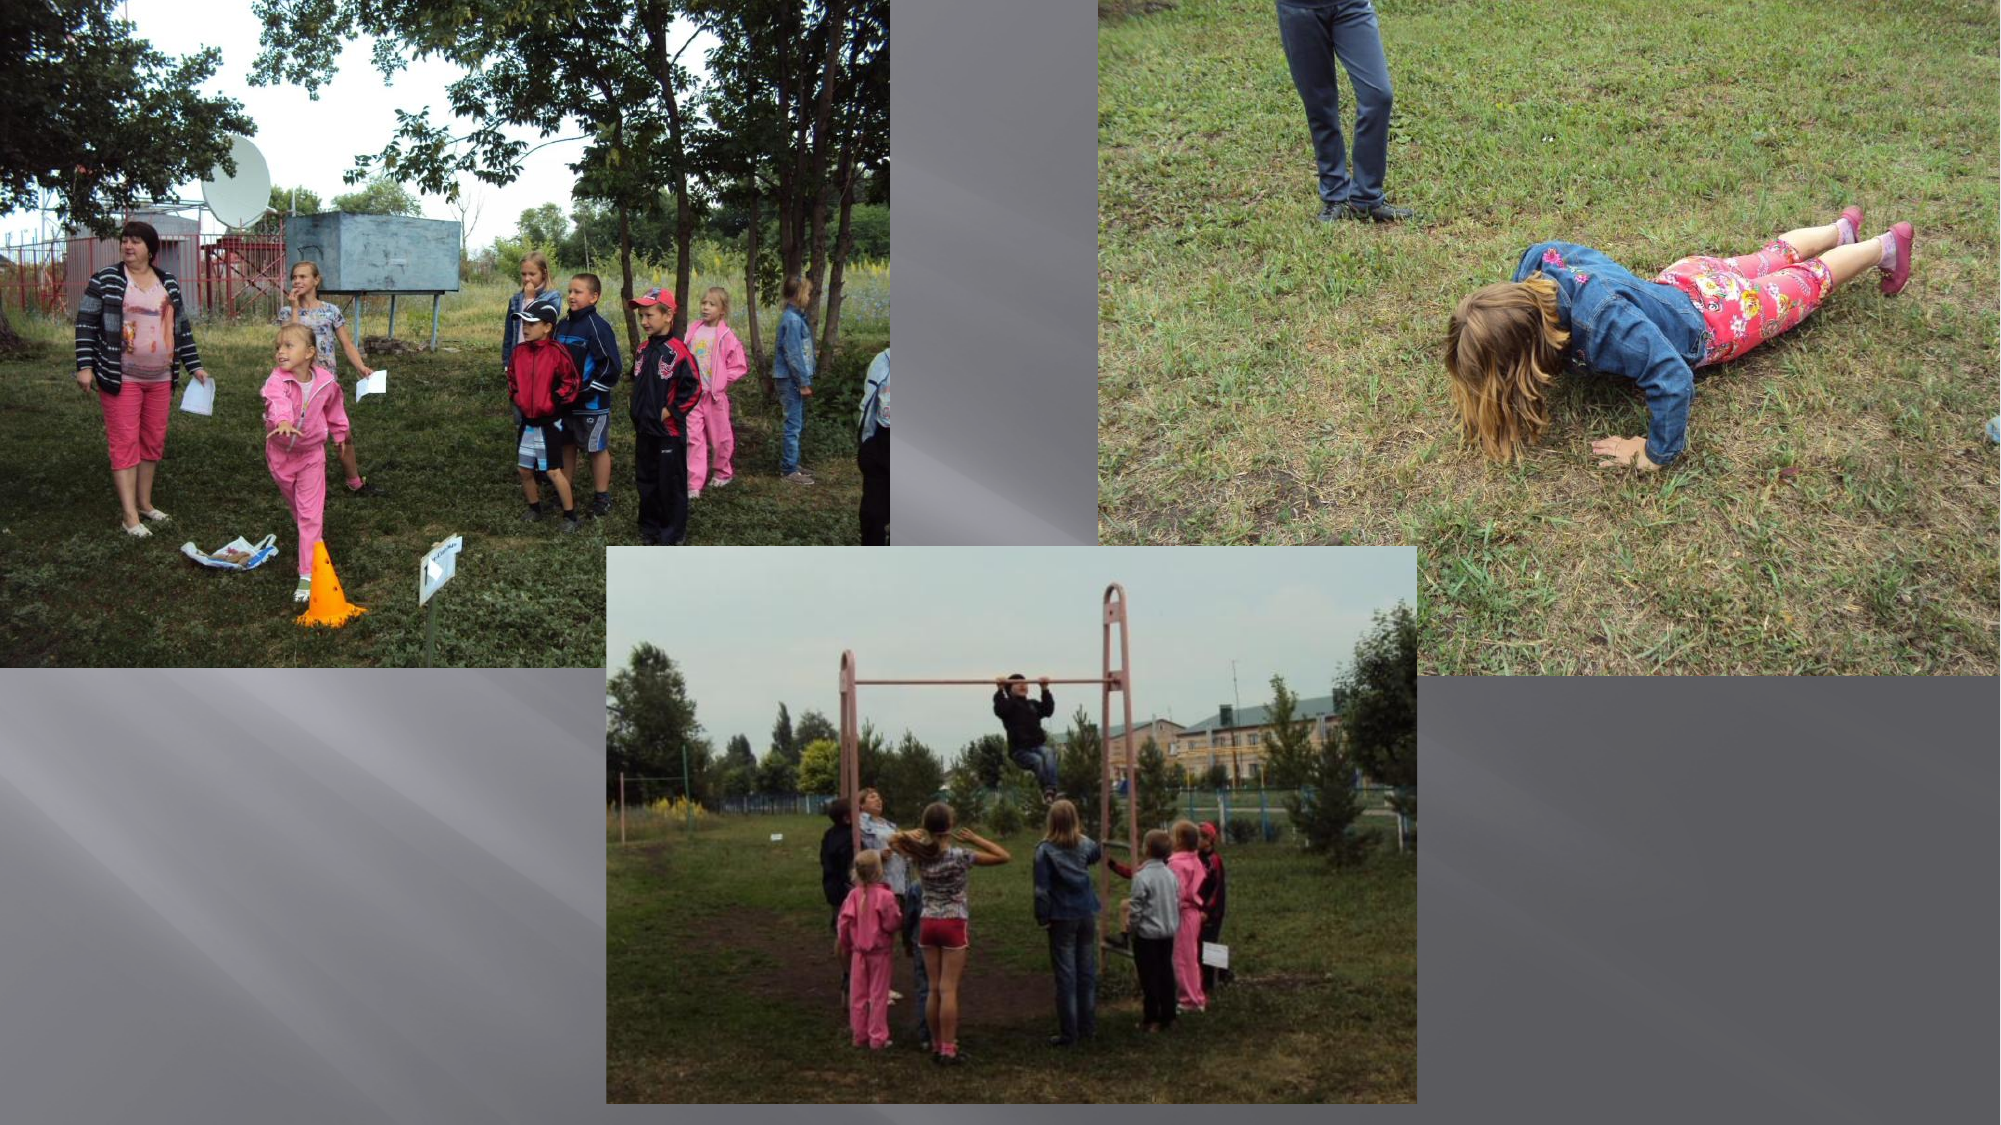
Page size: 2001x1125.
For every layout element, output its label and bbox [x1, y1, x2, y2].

picture [605, 0, 2000, 1104]
list [0, 0, 890, 668]
